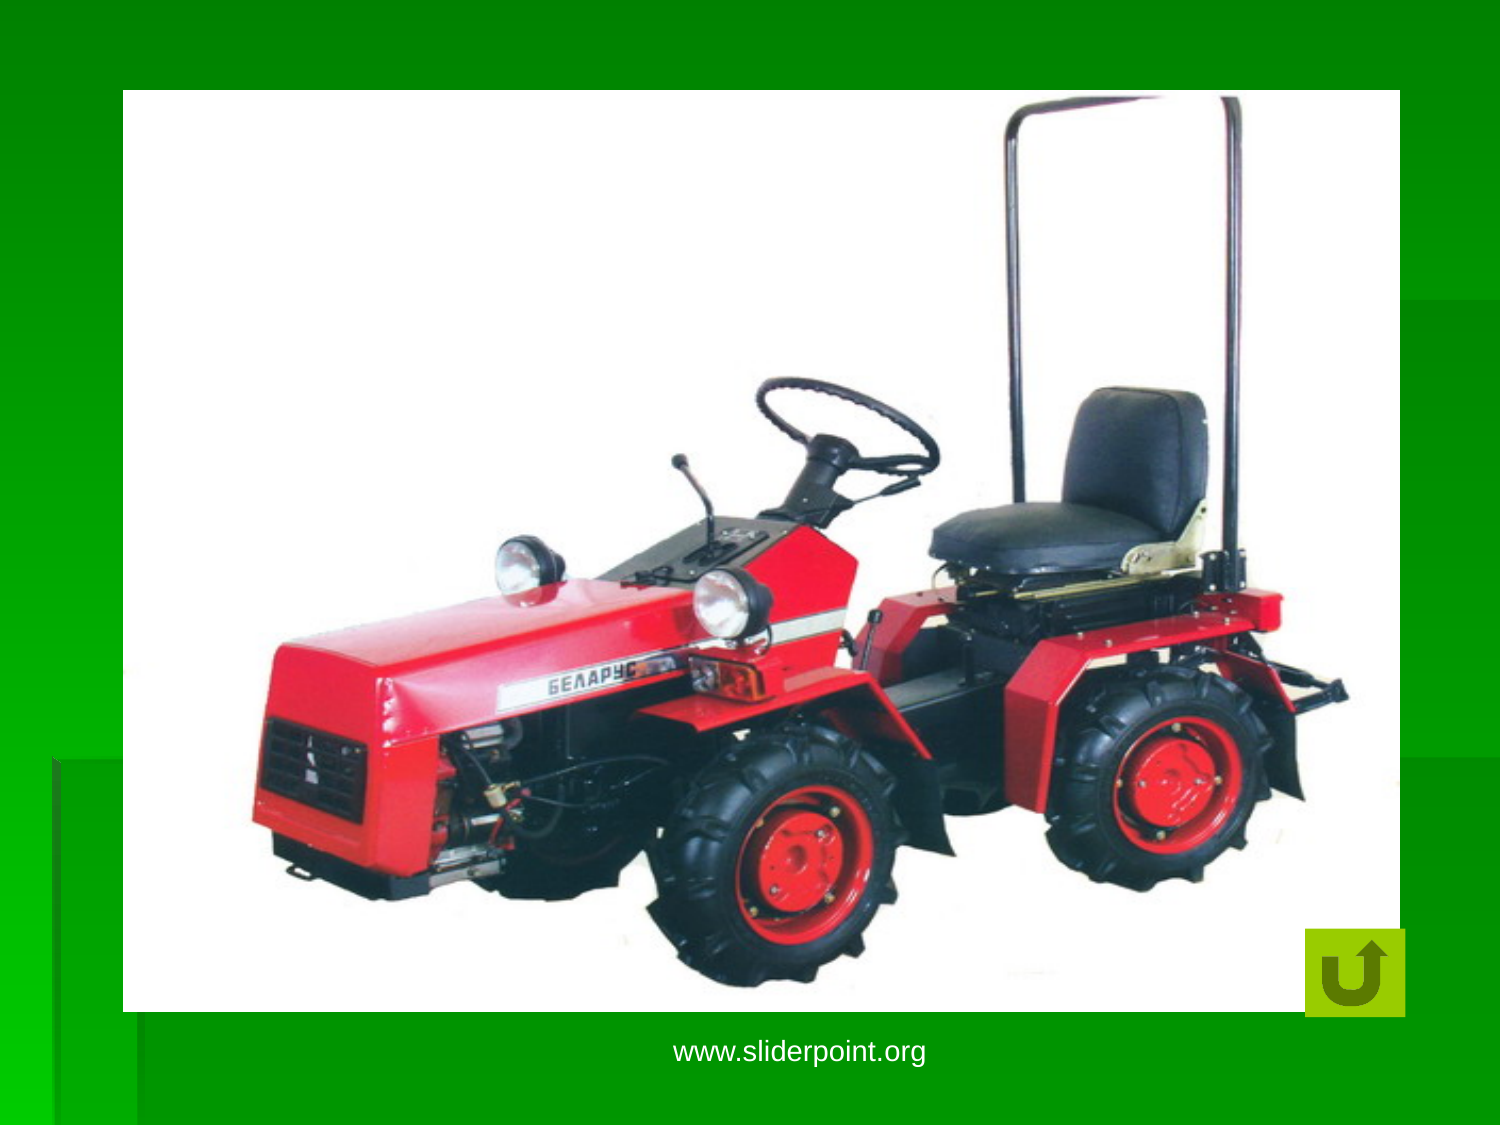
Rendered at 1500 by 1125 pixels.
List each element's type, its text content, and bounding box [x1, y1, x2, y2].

picture [123, 89, 1400, 1012]
footer www.sliderpoint.org [562, 1024, 1038, 1103]
